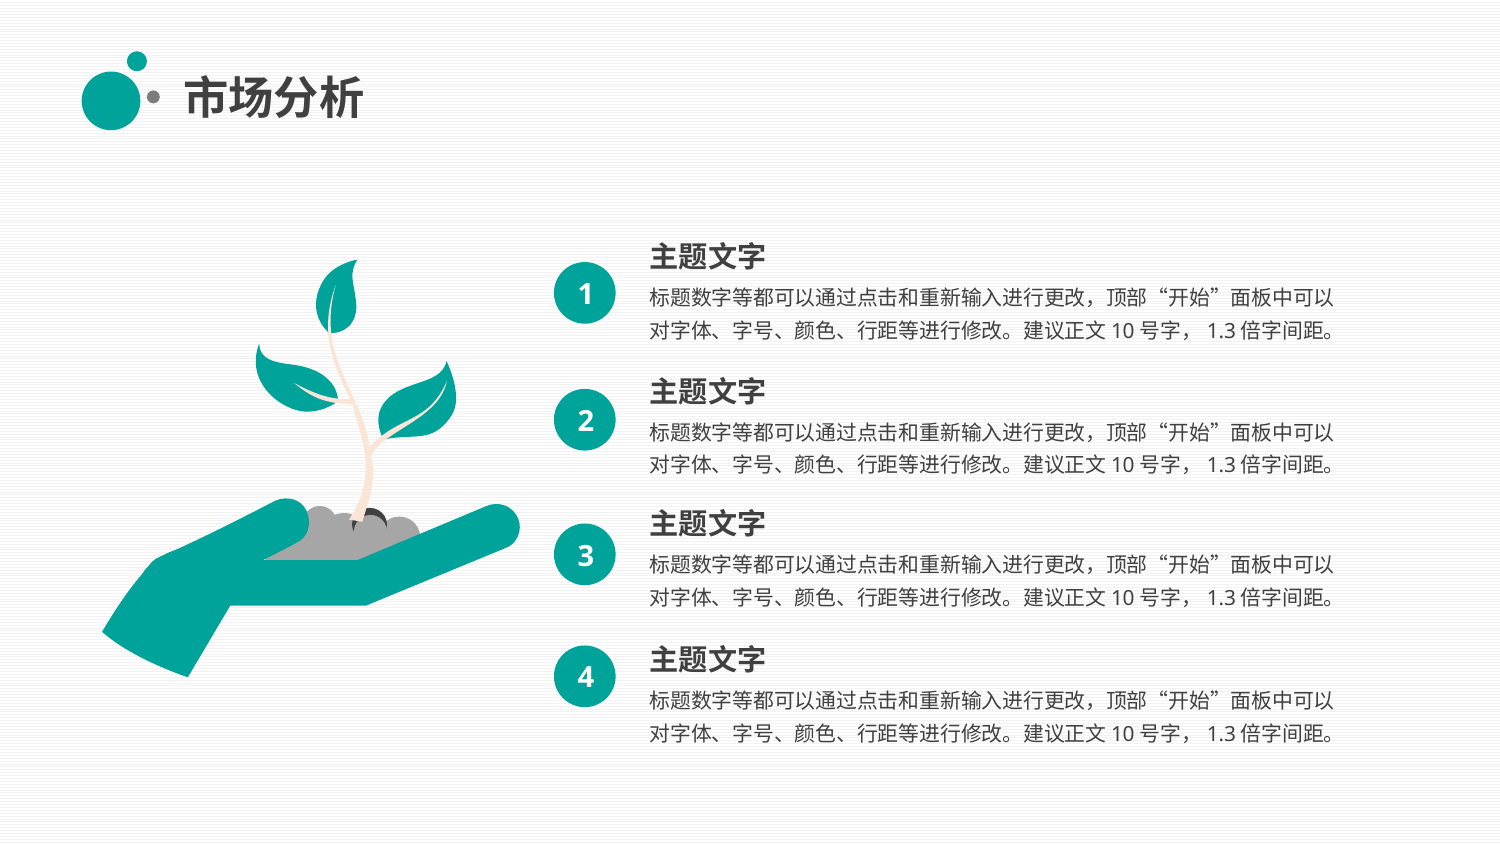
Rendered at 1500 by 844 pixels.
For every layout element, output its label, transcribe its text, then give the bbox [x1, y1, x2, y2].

text_box 标题数字等都可以通过点击和重新输入进行更改，顶部“开始”面板中可以对字体、字号、颜色、行距等进行修改。建议正文10号字，1.3倍字间距。 [634, 404, 1364, 485]
text_box 2 [552, 387, 617, 452]
text_box 主题文字 [634, 365, 1009, 404]
text_box 主题文字 [634, 497, 1009, 536]
text_box 标题数字等都可以通过点击和重新输入进行更改，顶部“开始”面板中可以对字体、字号、颜色、行距等进行修改。建议正文10号字，1.3倍字间距。 [634, 536, 1364, 617]
text_box 主题文字 [634, 231, 1009, 270]
text_box 标题数字等都可以通过点击和重新输入进行更改，顶部“开始”面板中可以对字体、字号、颜色、行距等进行修改。建议正文10号字，1.3倍字间距。 [634, 672, 1364, 753]
text_box 3 [552, 522, 617, 587]
text_box 标题数字等都可以通过点击和重新输入进行更改，顶部“开始”面板中可以对字体、字号、颜色、行距等进行修改。建议正文10号字，1.3倍字间距。 [634, 270, 1364, 350]
text_box 主题文字 [634, 633, 1009, 672]
text_box 1 [552, 260, 617, 325]
text_box 市场分析 [172, 63, 728, 129]
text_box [102, 259, 524, 678]
text_box 4 [552, 644, 617, 709]
